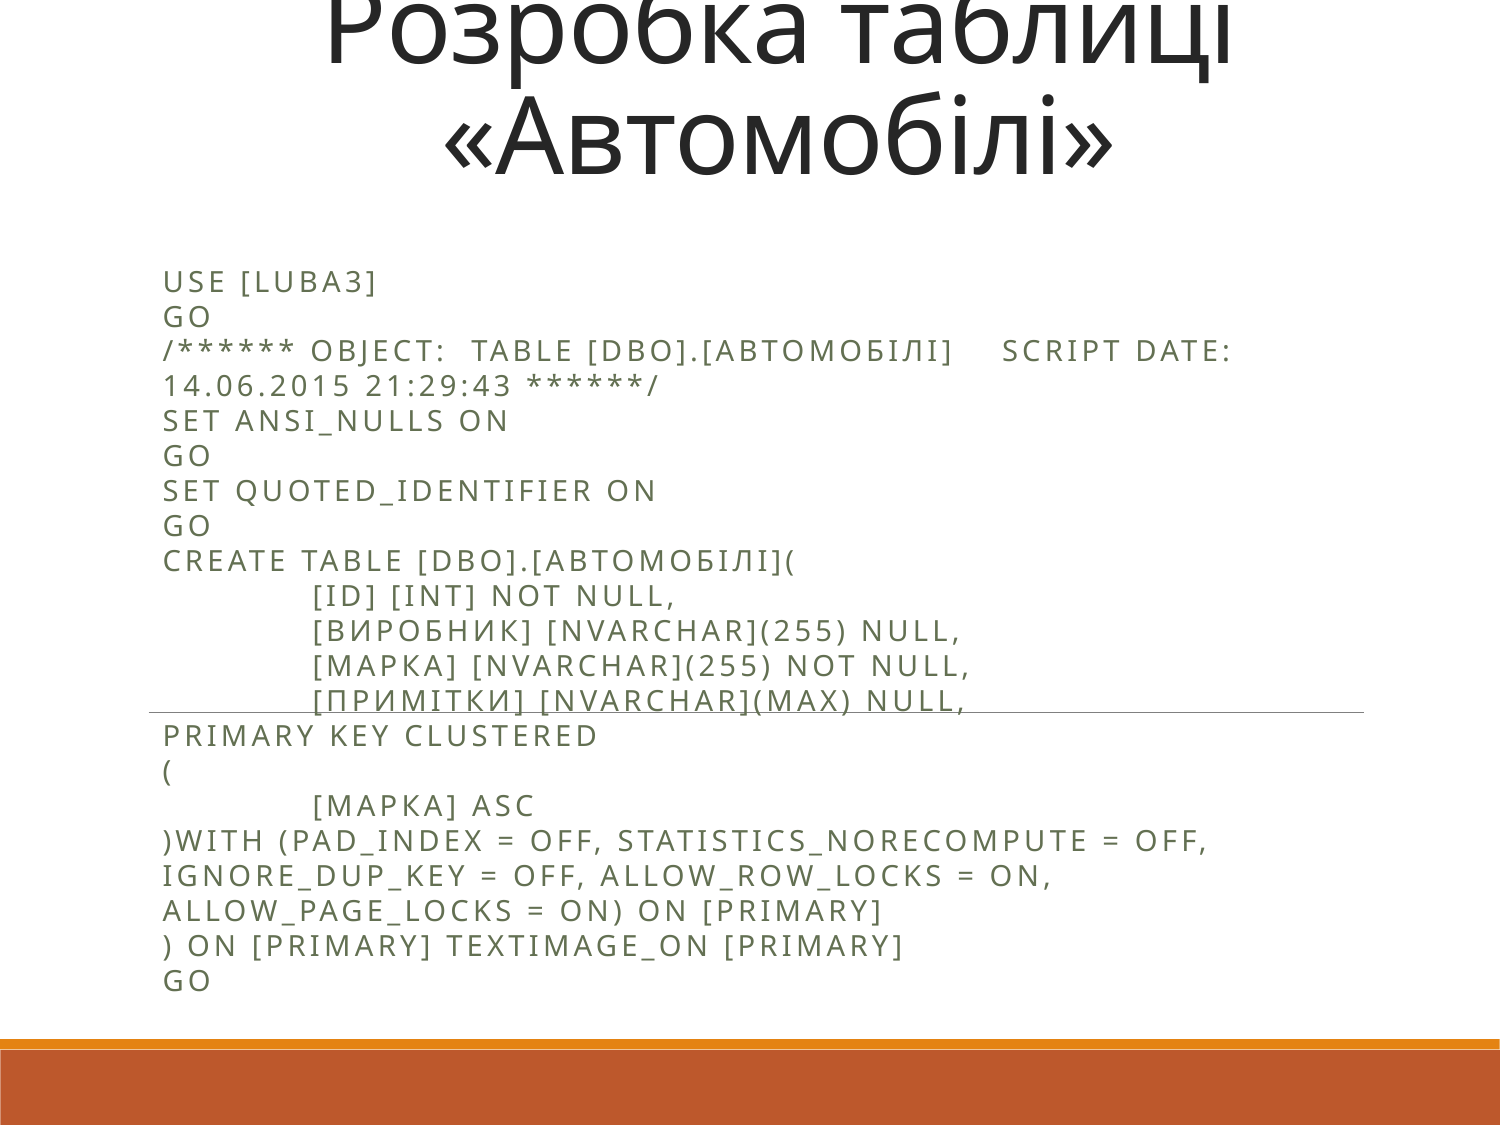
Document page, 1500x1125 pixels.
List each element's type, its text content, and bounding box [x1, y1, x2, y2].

title Розробка таблиці «Автомобілі» [29, 90, 1500, 204]
list USE [luba3] GO /****** Object: Table [dbo].[Автомобілі] Script Date: 14.06.2015 21:29:43 ******/ SET ANSI_NULLS ON GO SET QUOTED_IDENTIFIER ON GO CREATE TABLE [dbo].[Автомобілі]( [ID] [int] NOT NULL, [Виробник] [nvarchar](255) NULL, [Марка] [nvarchar](255) NOT NULL, [Примітки] [nvarchar](max) NULL, PRIMARY KEY CLUSTERED ( [Марка] ASC )WITH (PAD_INDEX = OFF, STATISTICS_NORECOMPUTE = OFF, IGNORE_DUP_KEY = OFF, ALLOW_ROW_LOCKS = ON, ALLOW_PAGE_LOCKS = ON) ON [PRIMARY] ) ON [PRIMARY] TEXTIMAGE_ON [PRIMARY] GO [147, 255, 1417, 988]
